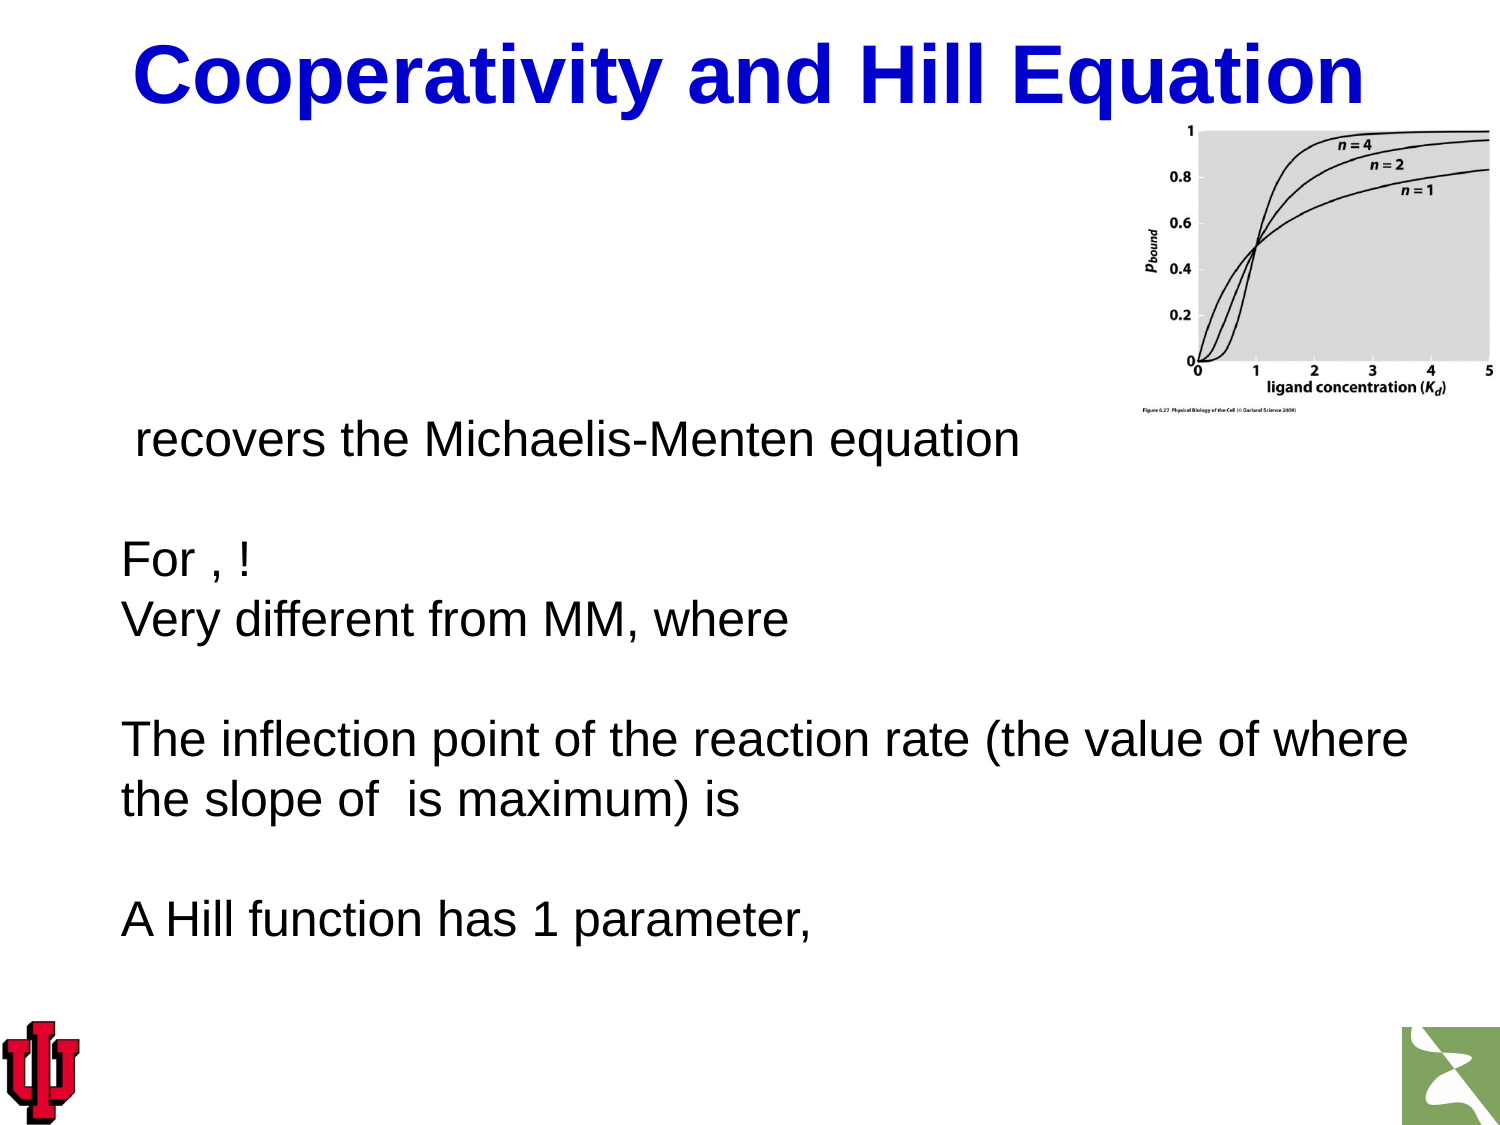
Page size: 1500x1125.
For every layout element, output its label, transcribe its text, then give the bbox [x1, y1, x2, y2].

title Cooperativity and Hill Equation [0, 2, 1500, 112]
picture [0, 1020, 80, 1125]
text_box [0, 112, 1500, 478]
picture [1402, 1027, 1500, 1125]
text_box [0, 556, 1500, 663]
picture [1140, 120, 1497, 414]
